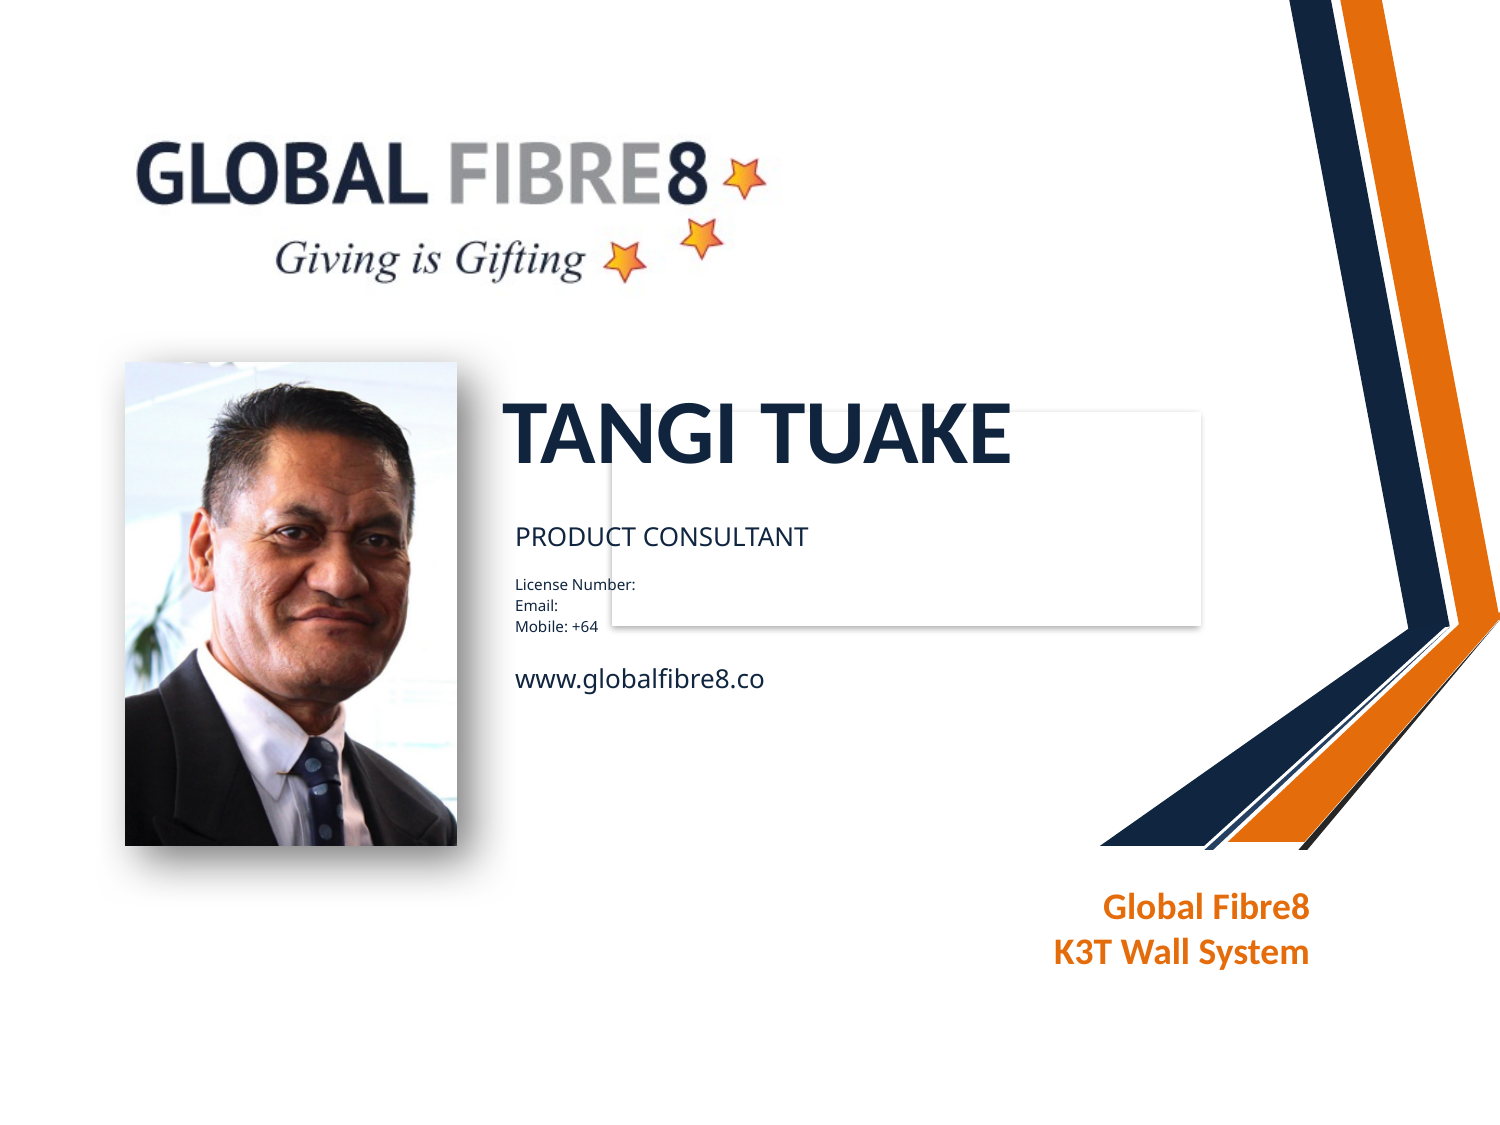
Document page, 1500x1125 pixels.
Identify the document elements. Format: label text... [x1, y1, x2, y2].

subtitle PRODUCT CONSULTANT License Number: Email: Mobile: +64 www.globalfibre8.co [500, 512, 1400, 913]
title TANGI TUAKE [487, 324, 1500, 529]
text_box Global Fibre8 K3T Wall System [124, 874, 1325, 980]
picture [112, 112, 789, 305]
picture [124, 362, 457, 846]
